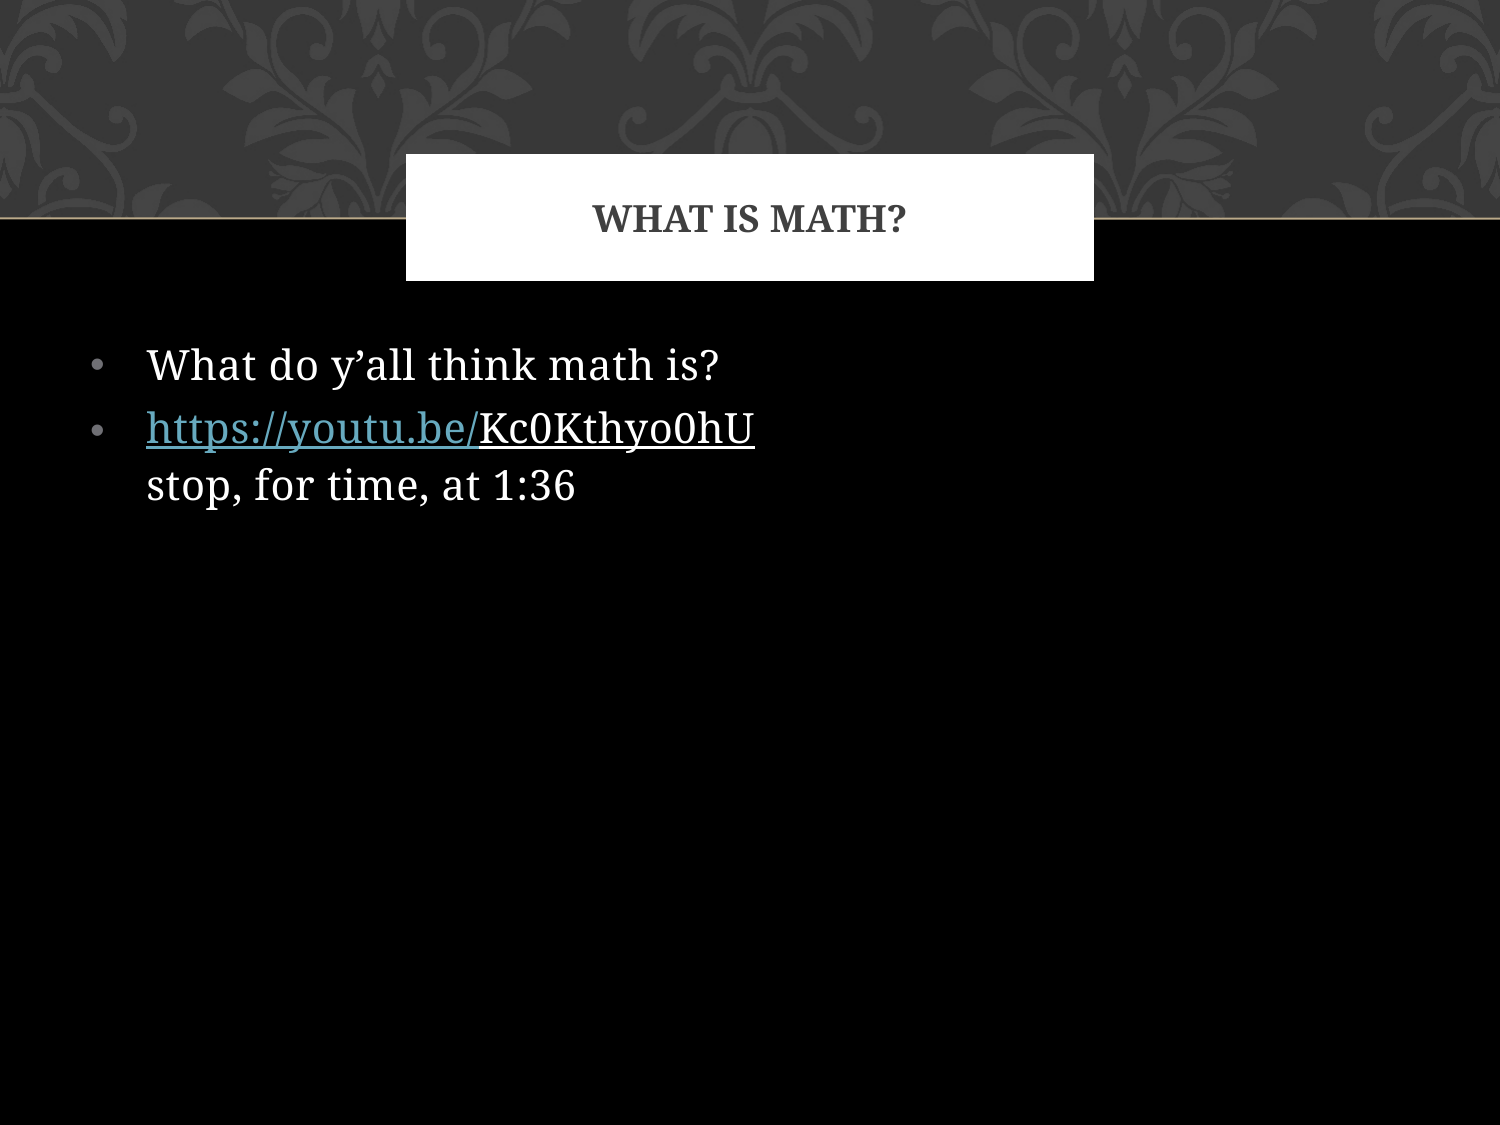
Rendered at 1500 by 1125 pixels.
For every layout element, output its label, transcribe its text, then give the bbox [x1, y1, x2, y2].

title What is math? [406, 154, 1094, 281]
list What do y’all think math is? https://youtu.be/Kc0Kthyo0hU stop, for time, at 1:36 [75, 331, 1425, 1000]
